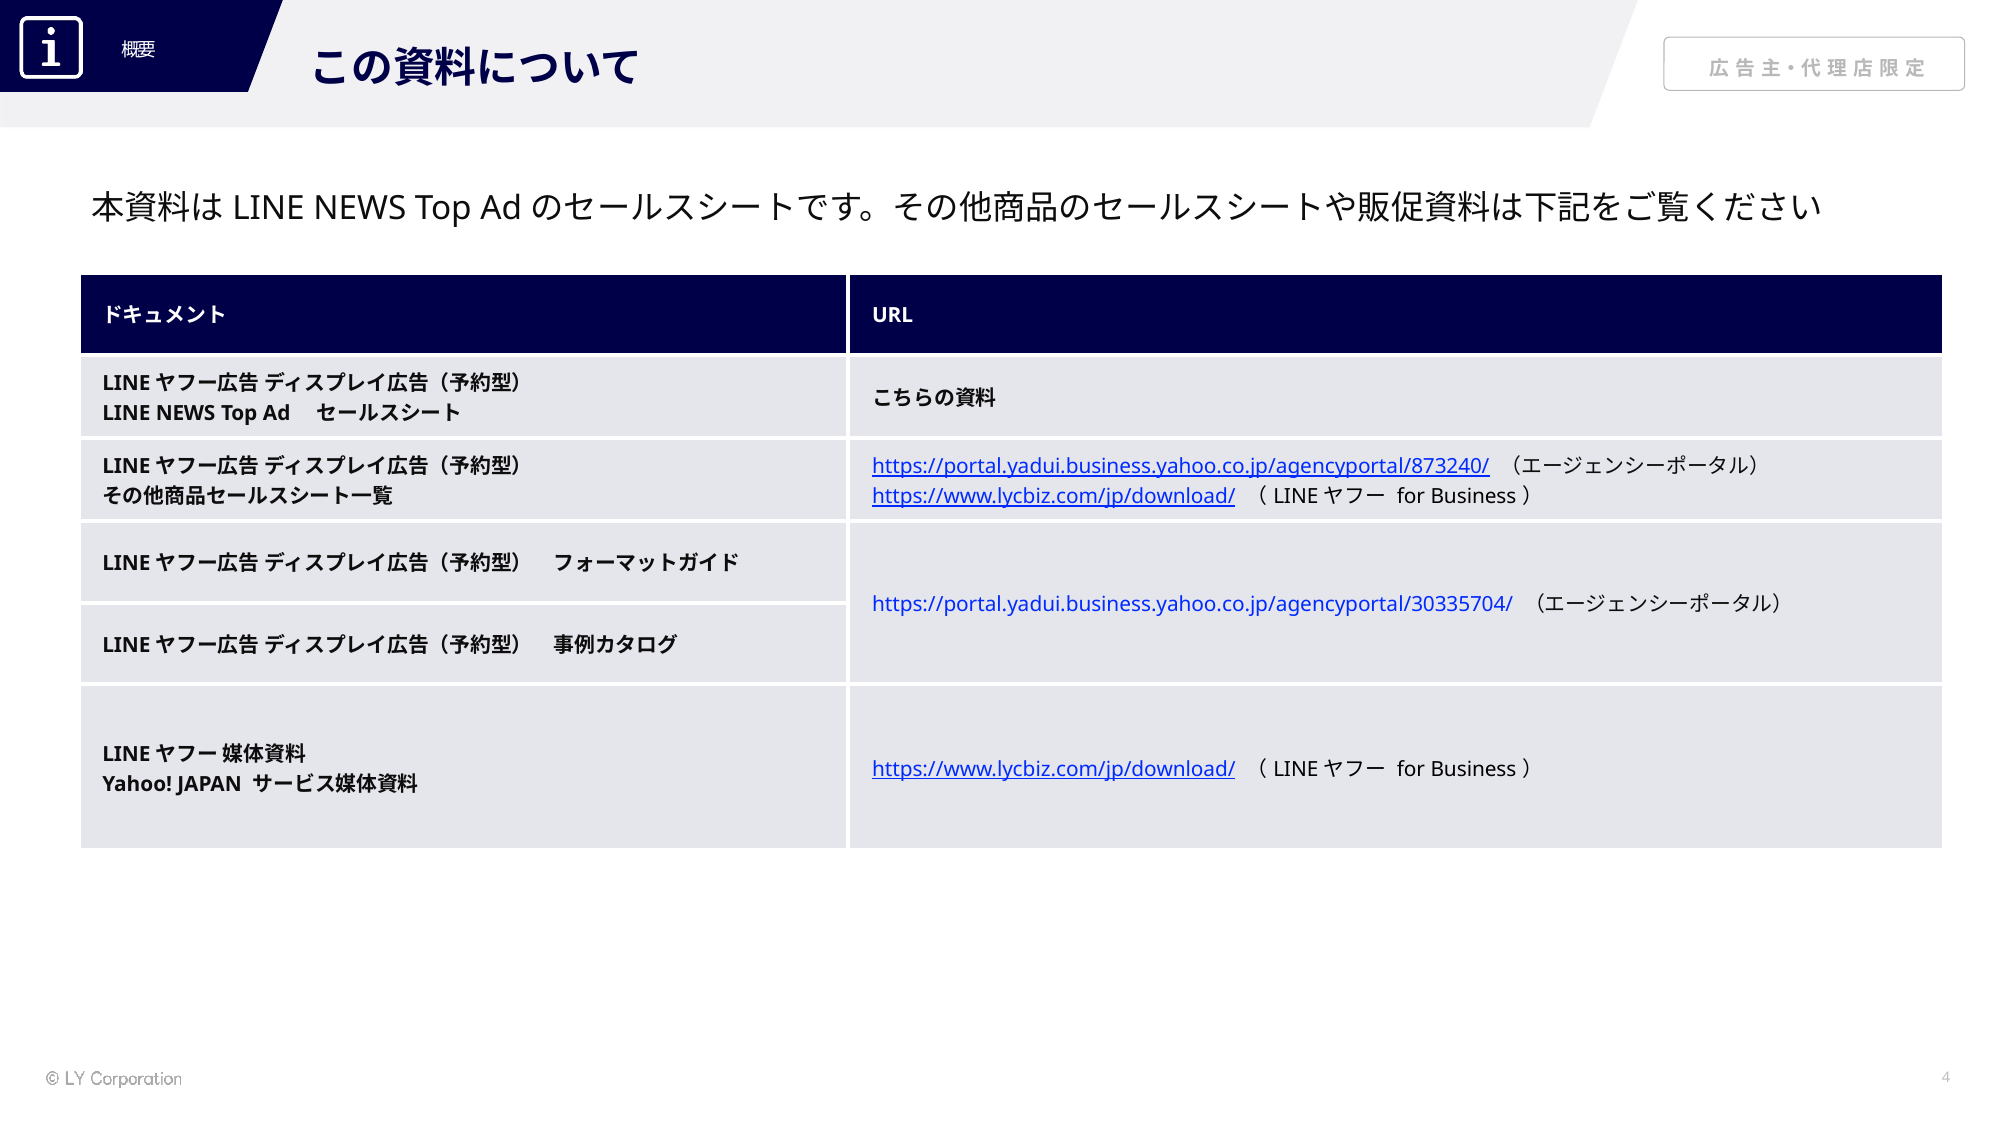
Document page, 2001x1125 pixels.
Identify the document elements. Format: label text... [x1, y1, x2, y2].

text_box 本資料はLINE NEWS Top Adのセールスシートです。その他商品のセールスシートや販促資料は下記をご覧ください [91, 174, 1863, 227]
table_header ドキュメント [81, 275, 846, 353]
table_cell LINEヤフー広告 ディスプレイ広告（予約型） フォーマットガイド [81, 523, 846, 601]
picture [8, 4, 92, 88]
picture [46, 1071, 181, 1088]
table_cell LINEヤフー広告 ディスプレイ広告（予約型） LINE NEWS Top Ad セールスシート [81, 357, 846, 436]
table_cell https://portal.yadui.business.yahoo.co.jp/agencyportal/873240/ （エージェンシーポータル） https://www.lycbiz.com/jp/download/ （LINEヤフー for Business） [850, 440, 1942, 519]
text_box 概要 [97, 13, 180, 81]
table_cell LINEヤフー広告 ディスプレイ広告（予約型） 事例カタログ [81, 605, 846, 682]
table_cell LINEヤフー広告 ディスプレイ広告（予約型） その他商品セールスシート一覧 [81, 440, 846, 519]
list この資料について [309, 41, 1645, 97]
table_cell こちらの資料 [850, 357, 1942, 436]
table_cell https://www.lycbiz.com/jp/download/ （LINEヤフー for Business） [850, 686, 1942, 848]
table_cell LINEヤフー 媒体資料 Yahoo! JAPAN サービス媒体資料 [81, 686, 846, 848]
table_cell https://portal.yadui.business.yahoo.co.jp/agencyportal/30335704/ （エージェンシーポータル） [850, 523, 1942, 682]
table_header URL [850, 275, 1942, 353]
